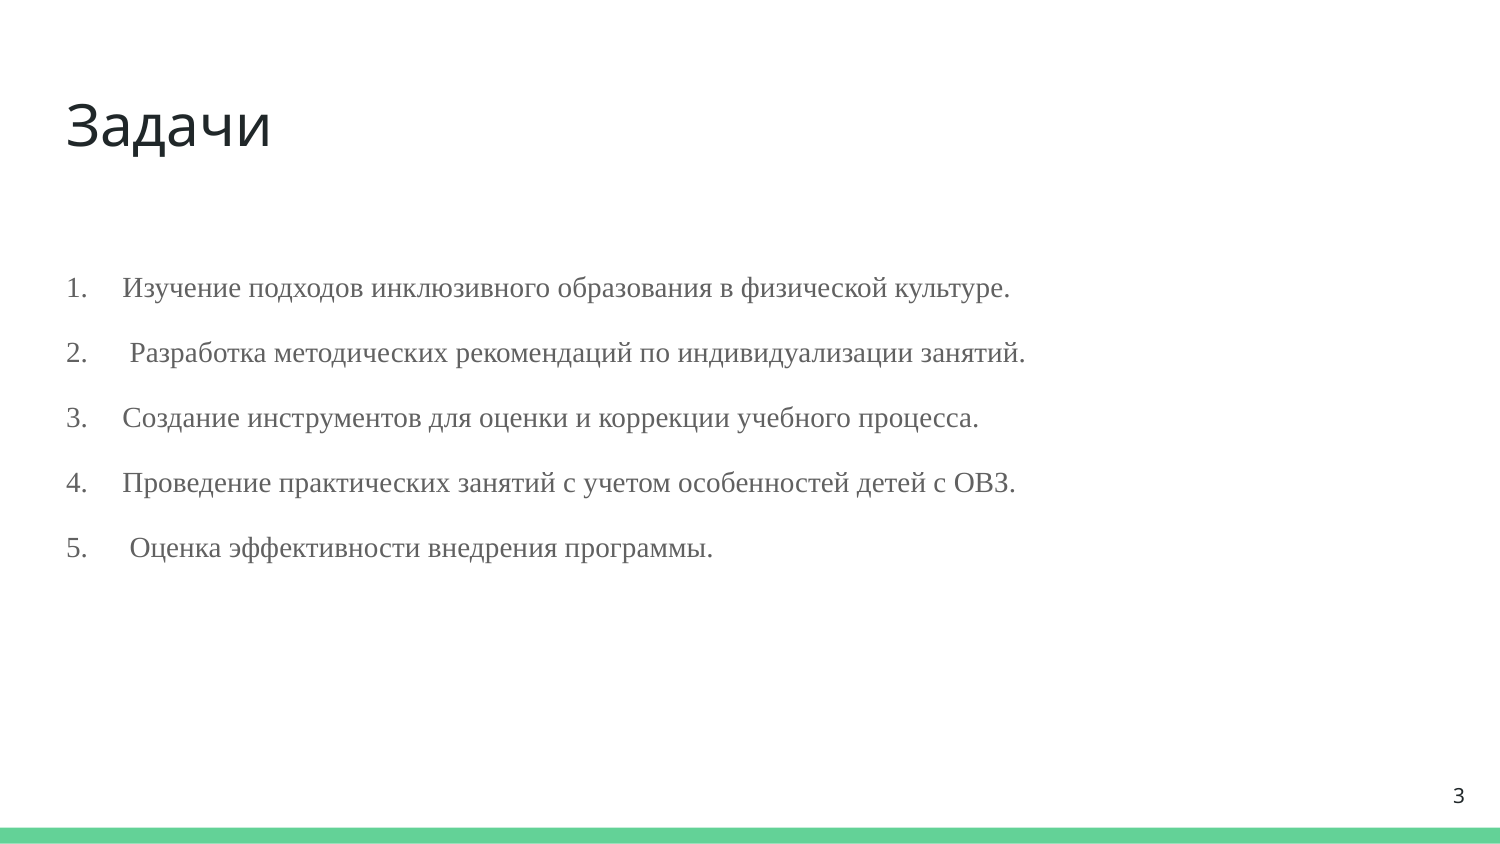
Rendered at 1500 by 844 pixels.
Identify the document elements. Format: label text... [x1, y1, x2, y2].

slide_number 3 [1389, 764, 1480, 830]
list Изучение подходов инклюзивного образования в физической культуре. Разработка методических рекомендаций по индивидуализации занятий. Создание инструментов для оценки и коррекции учебного процесса. Проведение практических занятий с учетом особенностей детей с ОВЗ. Оценка эффективности внедрения программы. [51, 248, 1449, 774]
title Задачи [51, 72, 1449, 167]
